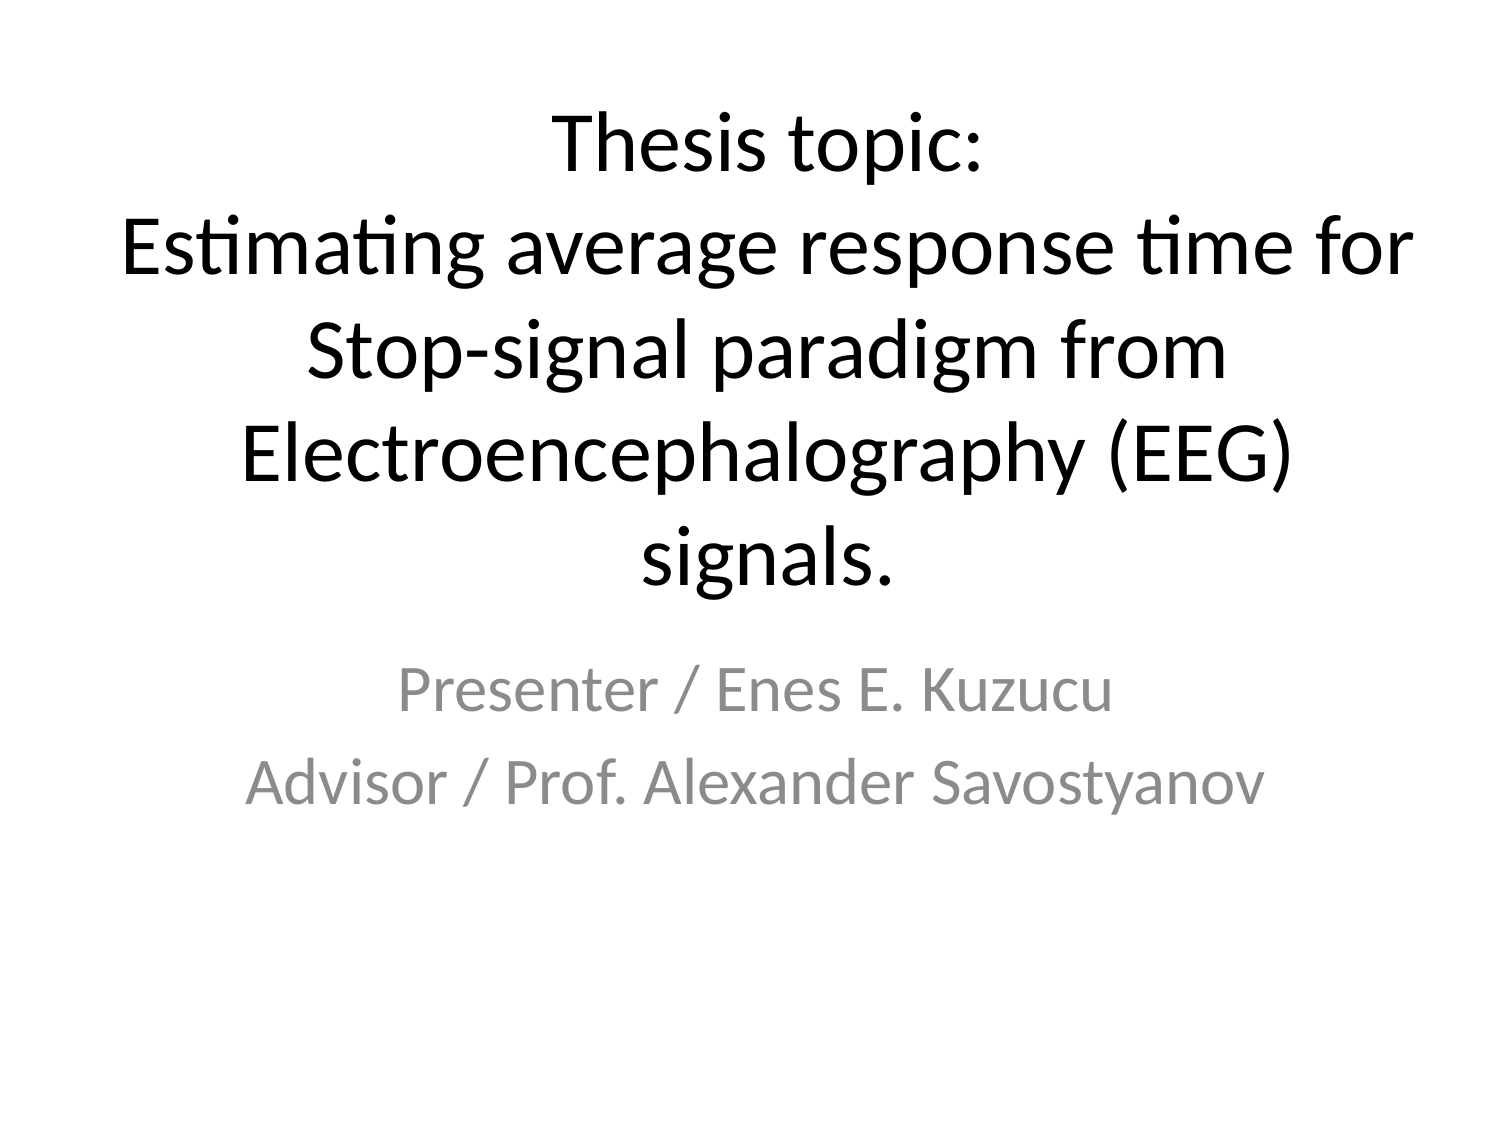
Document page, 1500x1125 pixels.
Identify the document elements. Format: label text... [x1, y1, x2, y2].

title Thesis topic: Estimating average response time for Stop-signal paradigm from Electroencephalography (EEG) signals. [99, 75, 1438, 613]
subtitle Presenter / Enes E. Kuzucu Advisor / Prof. Alexander Savostyanov [99, 637, 1413, 925]
